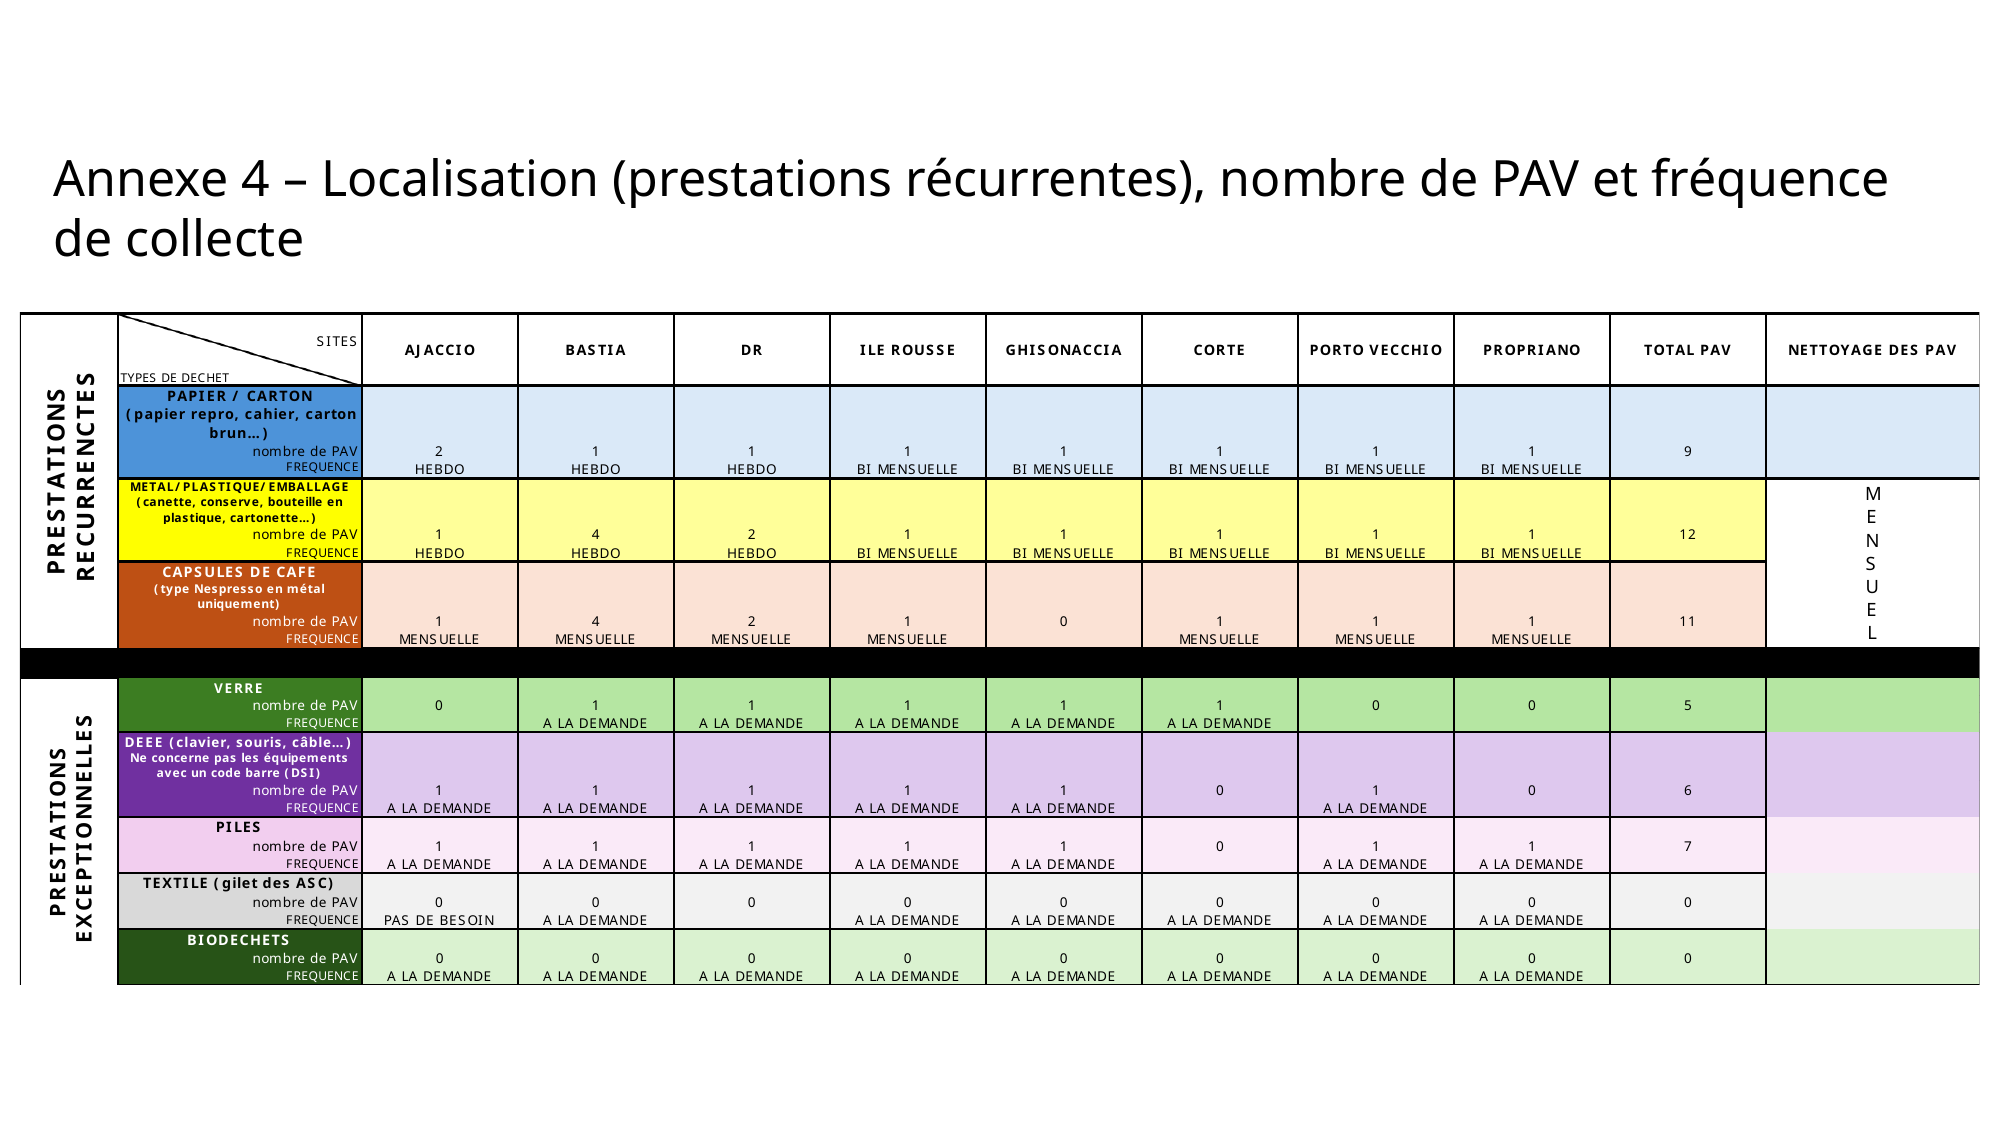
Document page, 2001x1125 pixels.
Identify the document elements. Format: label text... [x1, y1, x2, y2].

picture [19, 312, 1981, 987]
text_box Annexe 4 – Localisation (prestations récurrentes), nombre de PAV et fréquence de collecte [38, 139, 1961, 275]
